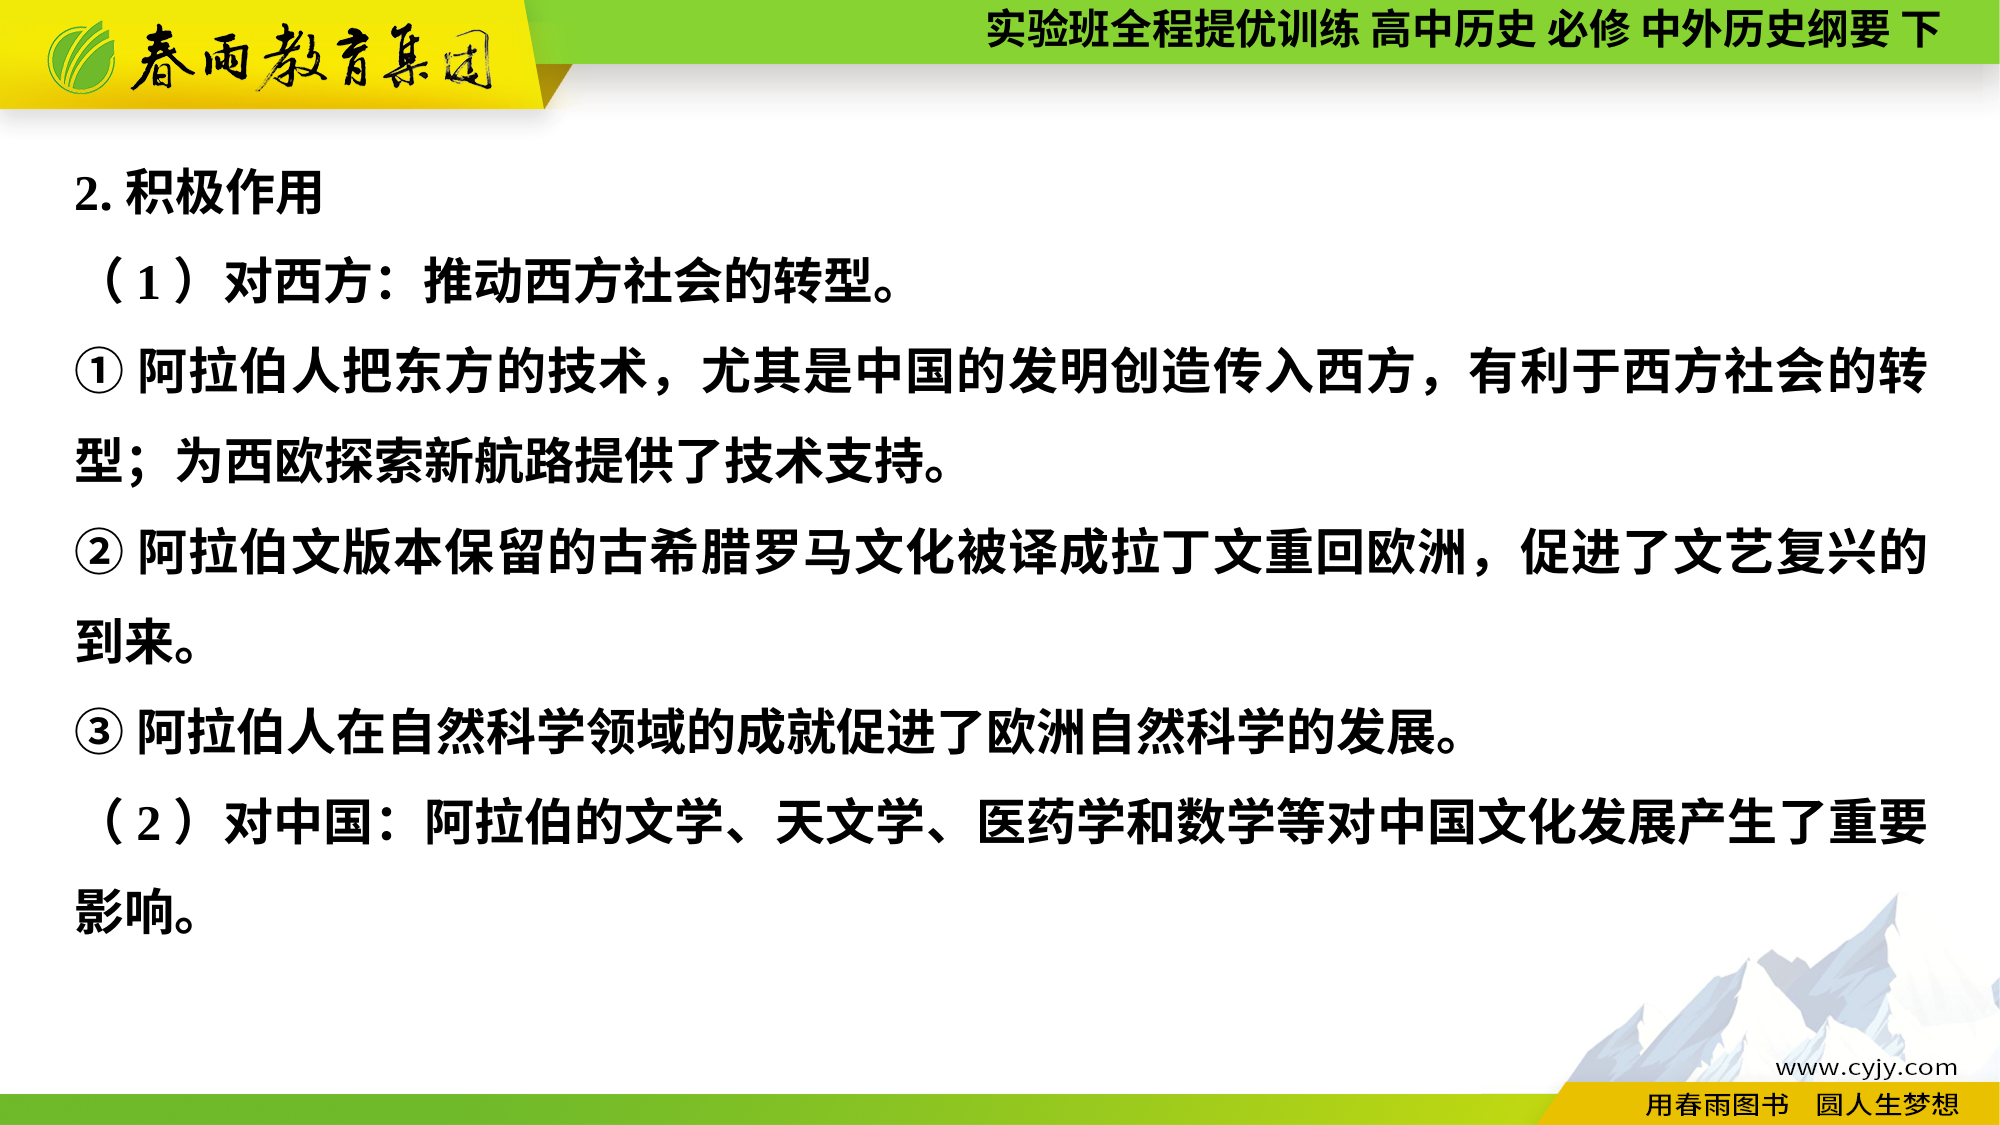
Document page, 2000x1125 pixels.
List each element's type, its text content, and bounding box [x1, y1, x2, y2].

list 2.积极作用 （1）对西方：推动西方社会的转型。 ①阿拉伯人把东方的技术，尤其是中国的发明创造传入西方，有利于西方社会的转型；为西欧探索新航路提供了技术支持。 ②阿拉伯文版本保留的古希腊罗马文化被译成拉丁文重回欧洲，促进了文艺复兴的到来。 ③阿拉伯人在自然科学领域的成就促进了欧洲自然科学的发展。 （2）对中国：阿拉伯的文学、天文学、医药学和数学等对中国文化发展产生了重要影响。 [59, 122, 1944, 944]
picture [0, 0, 2000, 1125]
